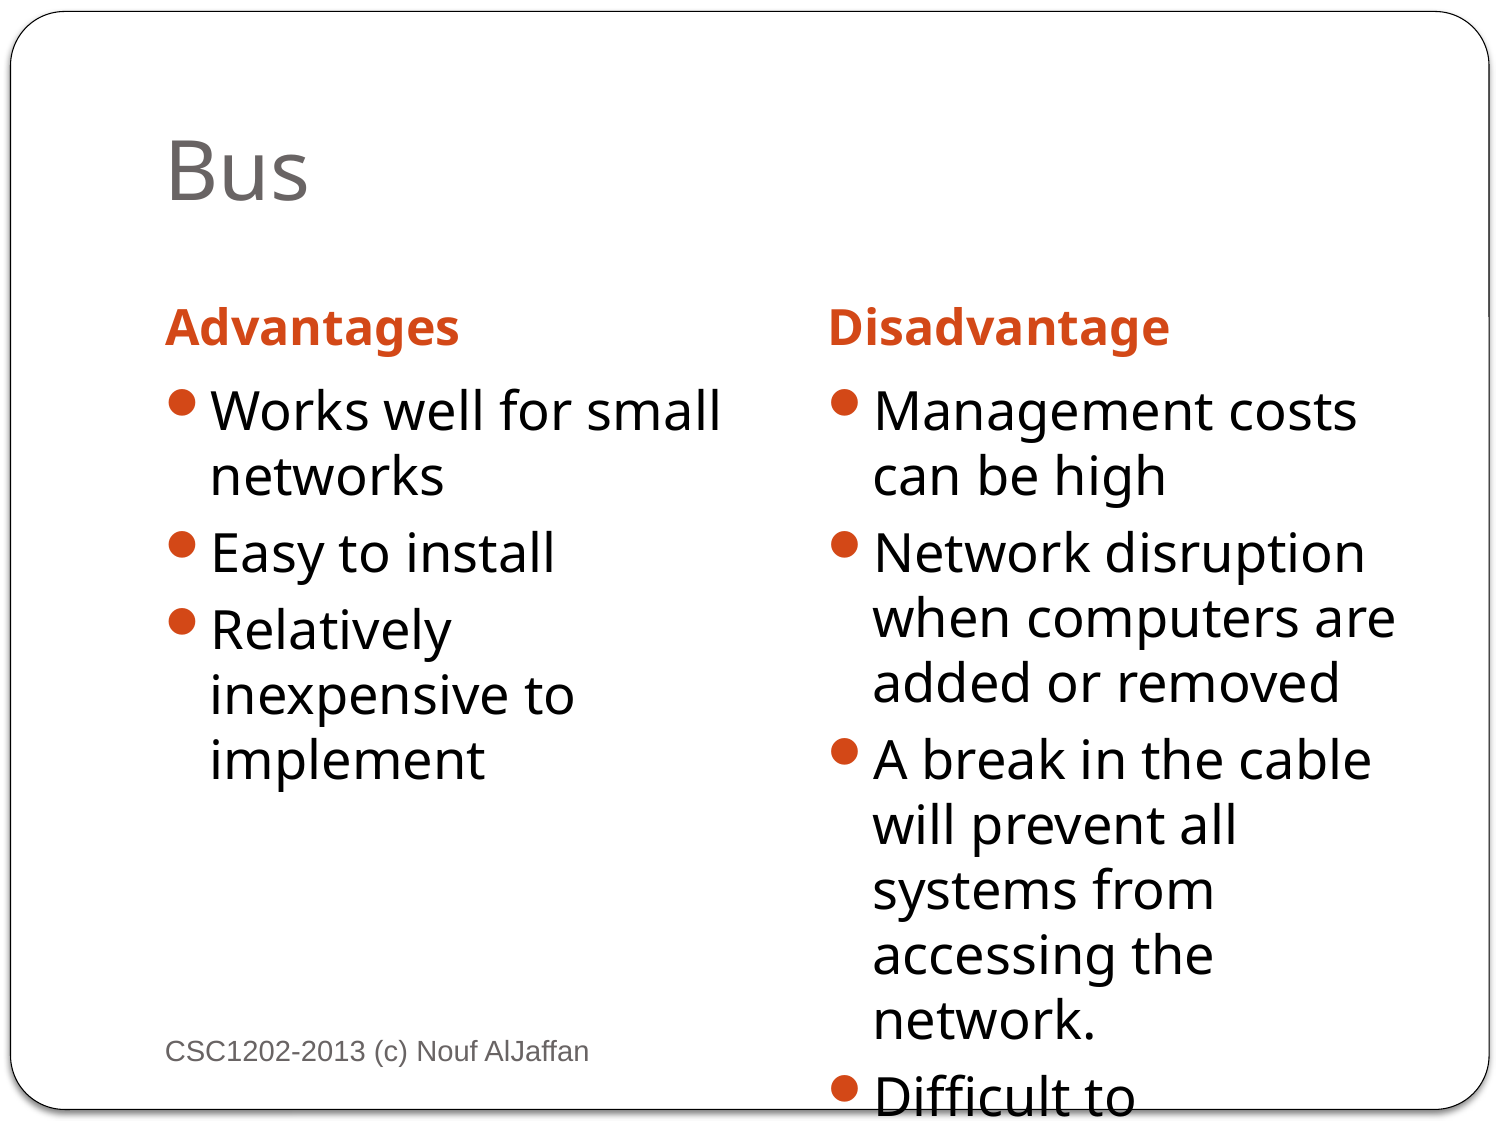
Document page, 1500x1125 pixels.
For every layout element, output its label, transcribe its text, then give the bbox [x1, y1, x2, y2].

footer CSC1202-2013 (c) Nouf AlJaffan [150, 1012, 800, 1088]
list Advantages [149, 236, 763, 364]
title Bus [150, 44, 1425, 233]
list Management costs can be high Network disruption when computers are added or removed A break in the cable will prevent all systems from accessing the network. Difficult to troubleshoot [812, 368, 1425, 1007]
list Disadvantage [811, 236, 1426, 364]
list Works well for small networks Easy to install Relatively inexpensive to implement [150, 368, 763, 1007]
